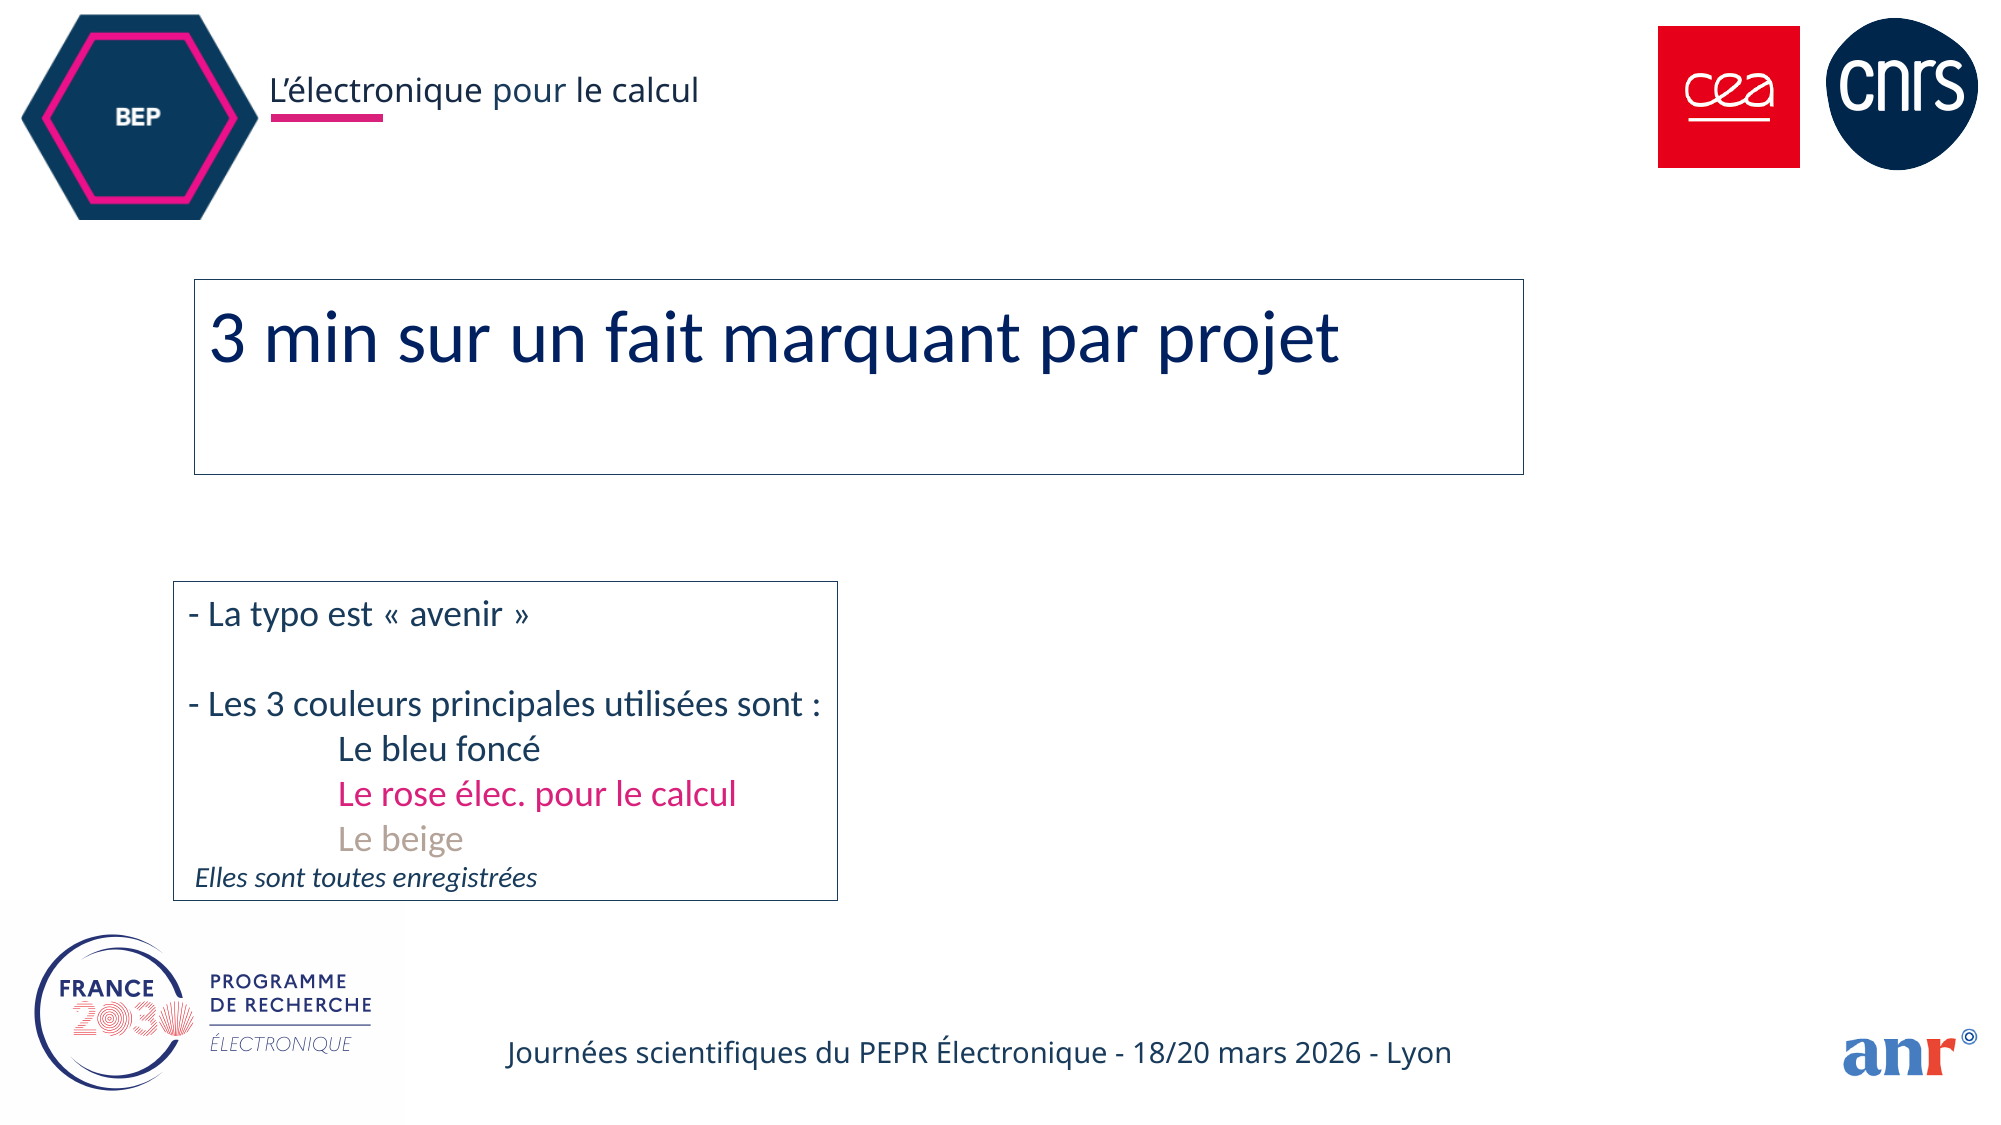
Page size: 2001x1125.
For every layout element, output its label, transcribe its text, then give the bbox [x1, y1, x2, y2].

picture [1839, 982, 1981, 1124]
picture [0, 900, 405, 1125]
picture [1823, 16, 1981, 172]
text_box - La typo est « avenir » - Les 3 couleurs principales utilisées sont : Le bleu foncé Le rose élec. pour le calcul Le beige Elles sont toutes enregistrées [173, 581, 838, 901]
picture [1658, 26, 1800, 168]
text_box 3 min sur un fait marquant par projet [194, 279, 1524, 475]
